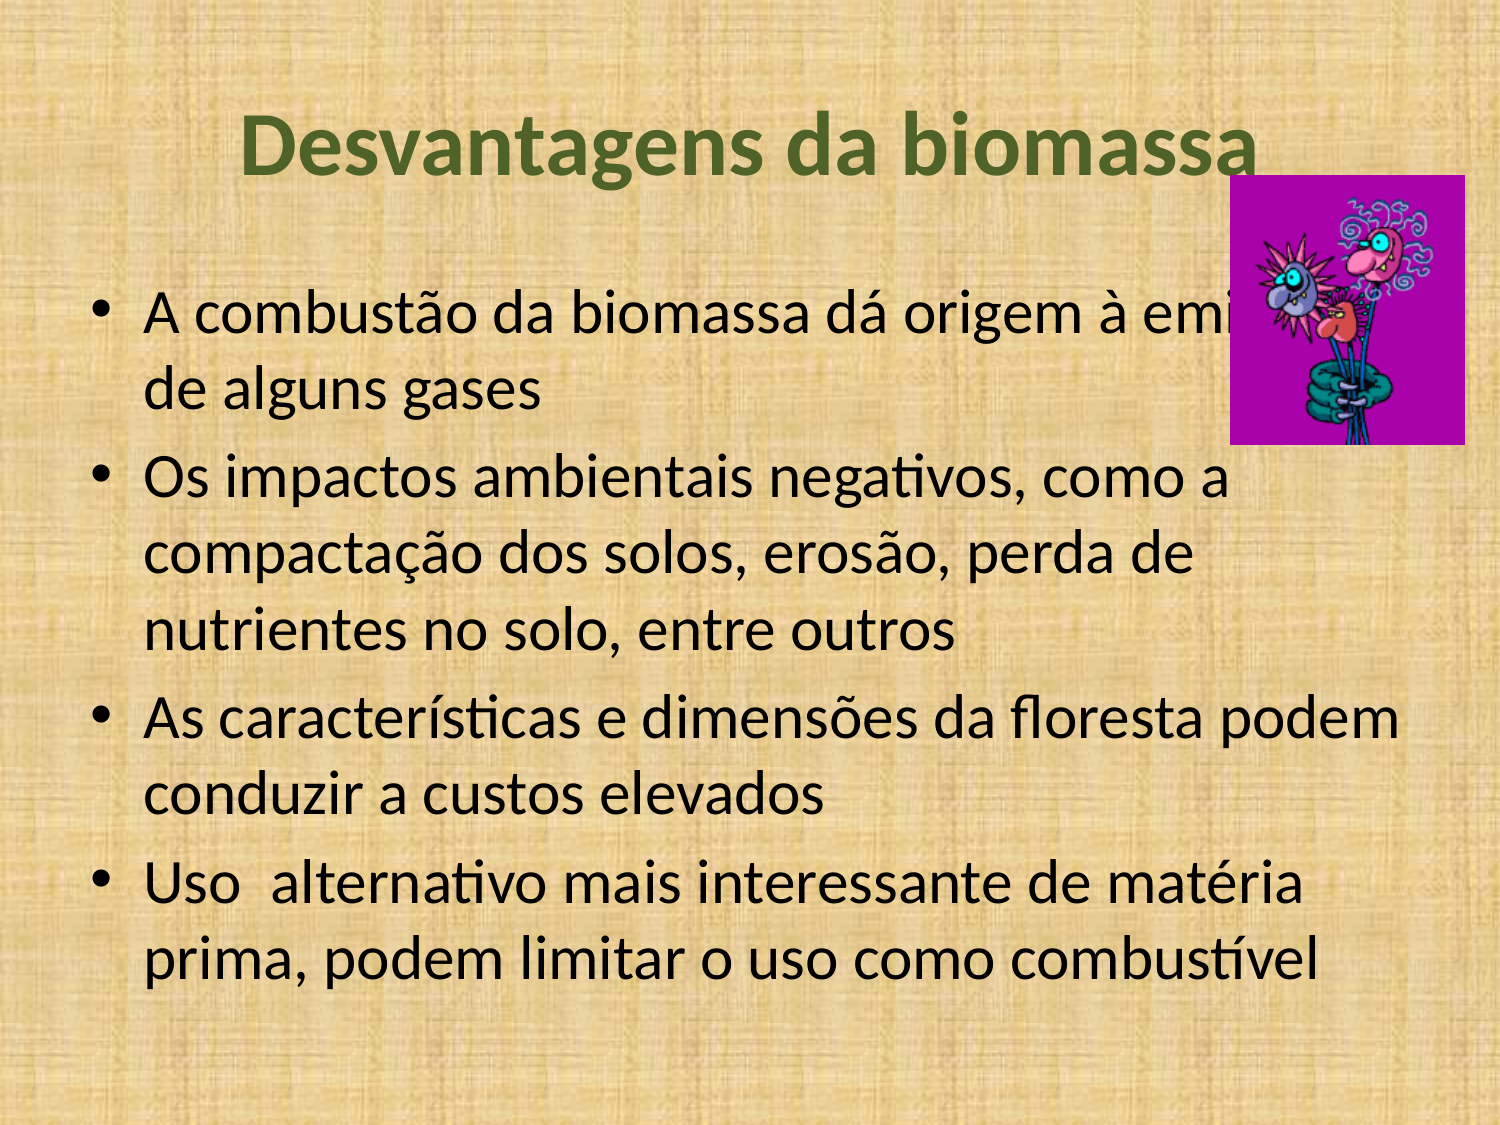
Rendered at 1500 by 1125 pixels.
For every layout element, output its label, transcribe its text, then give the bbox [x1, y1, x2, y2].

title Desvantagens da biomassa [75, 45, 1425, 233]
list A combustão da biomassa dá origem à emissão de alguns gases Os impactos ambientais negativos, como a compactação dos solos, erosão, perda de nutrientes no solo, entre outros As características e dimensões da floresta podem conduzir a custos elevados Uso alternativo mais interessante de matéria prima, podem limitar o uso como combustível [75, 262, 1425, 1005]
picture [0, 0, 1500, 1125]
